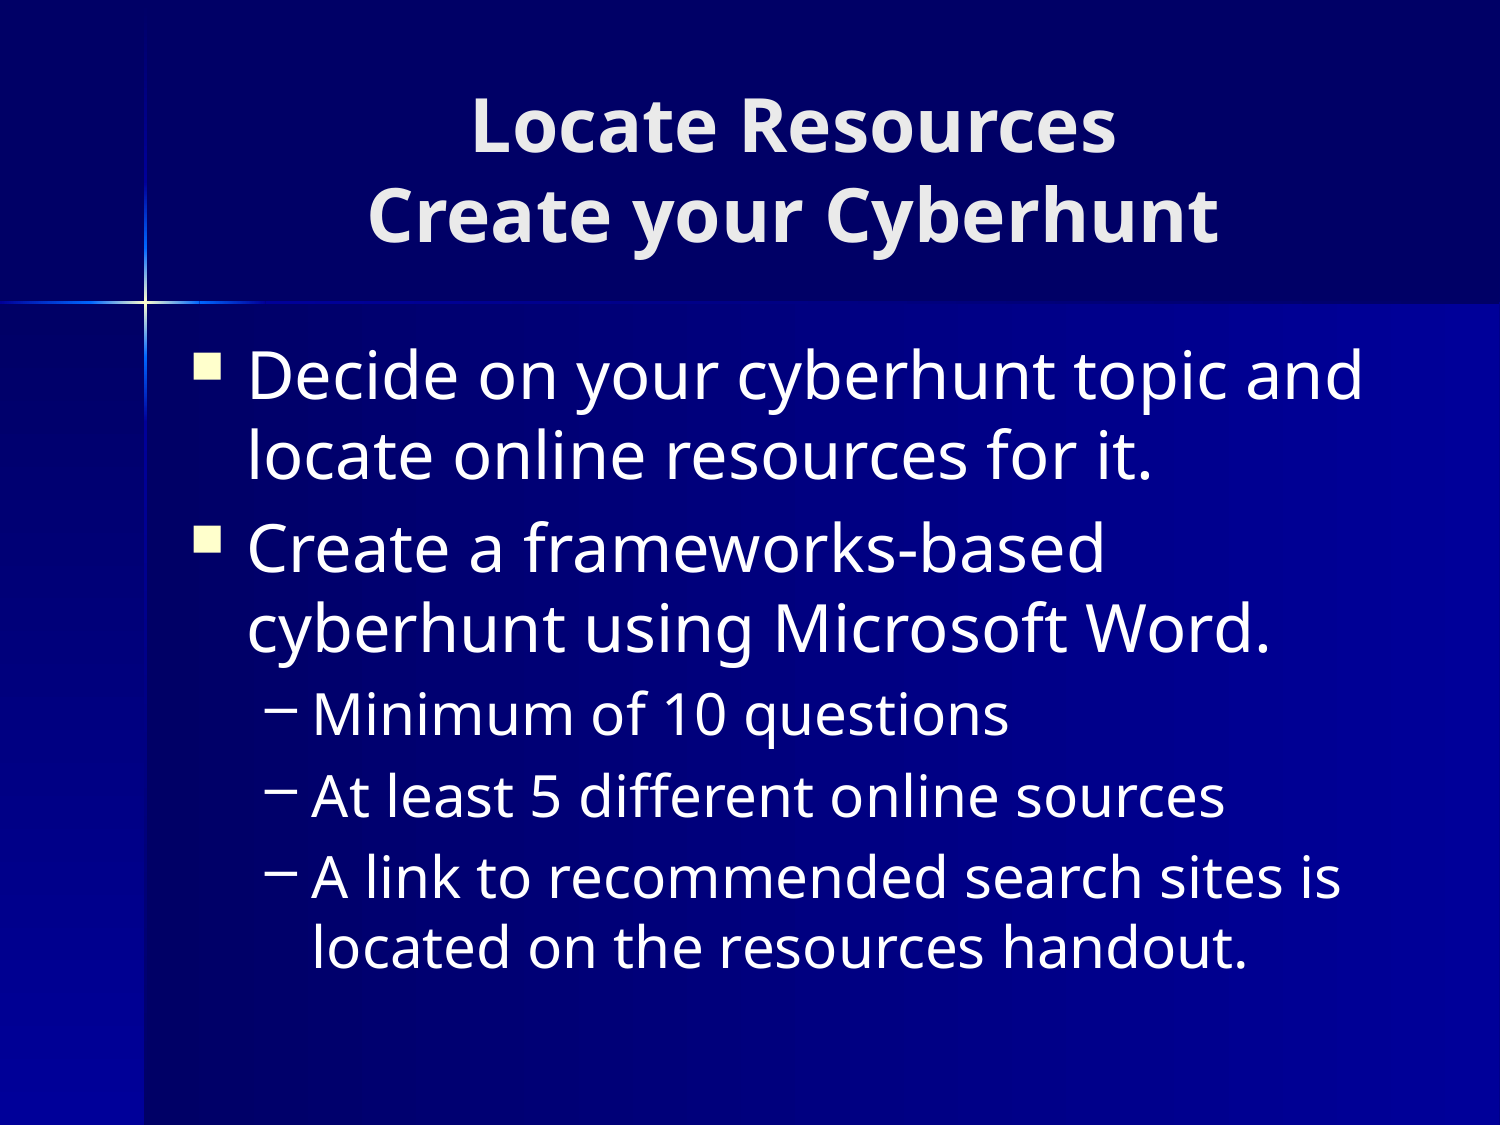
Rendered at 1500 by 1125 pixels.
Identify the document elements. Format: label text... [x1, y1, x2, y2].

title Locate Resources Create your Cyberhunt [174, 49, 1413, 286]
list Decide on your cyberhunt topic and locate online resources for it. Create a frameworks-based cyberhunt using Microsoft Word. Minimum of 10 questions At least 5 different online sources A link to recommended search sites is located on the resources handout. [174, 324, 1413, 1001]
